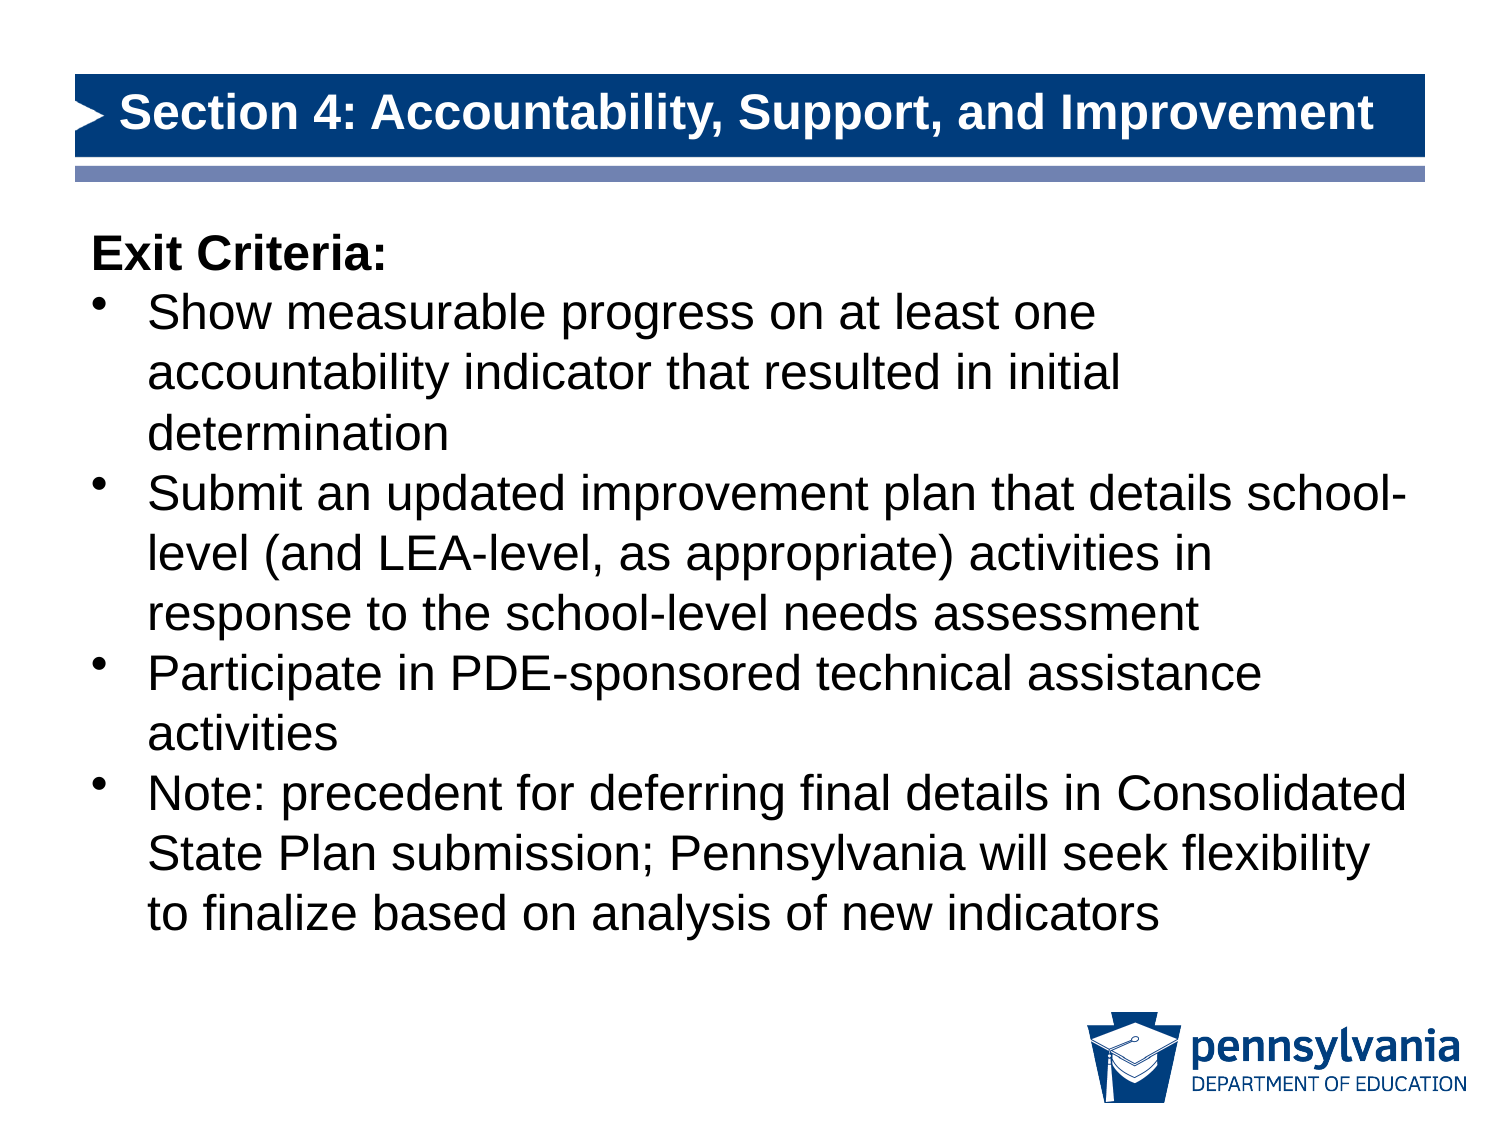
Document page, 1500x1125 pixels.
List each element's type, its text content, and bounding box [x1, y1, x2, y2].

picture [1087, 1012, 1466, 1103]
list Exit Criteria: Show measurable progress on at least one accountability indicator that resulted in initial determination Submit an updated improvement plan that details school- level (and LEA-level, as appropriate) activities in response to the school-level needs assessment Participate in PDE-sponsored technical assistance activities Note: precedent for deferring final details in Consolidated State Plan submission; Pennsylvania will seek flexibility to finalize based on analysis of new indicators [75, 212, 1425, 985]
picture [74, 74, 1426, 182]
